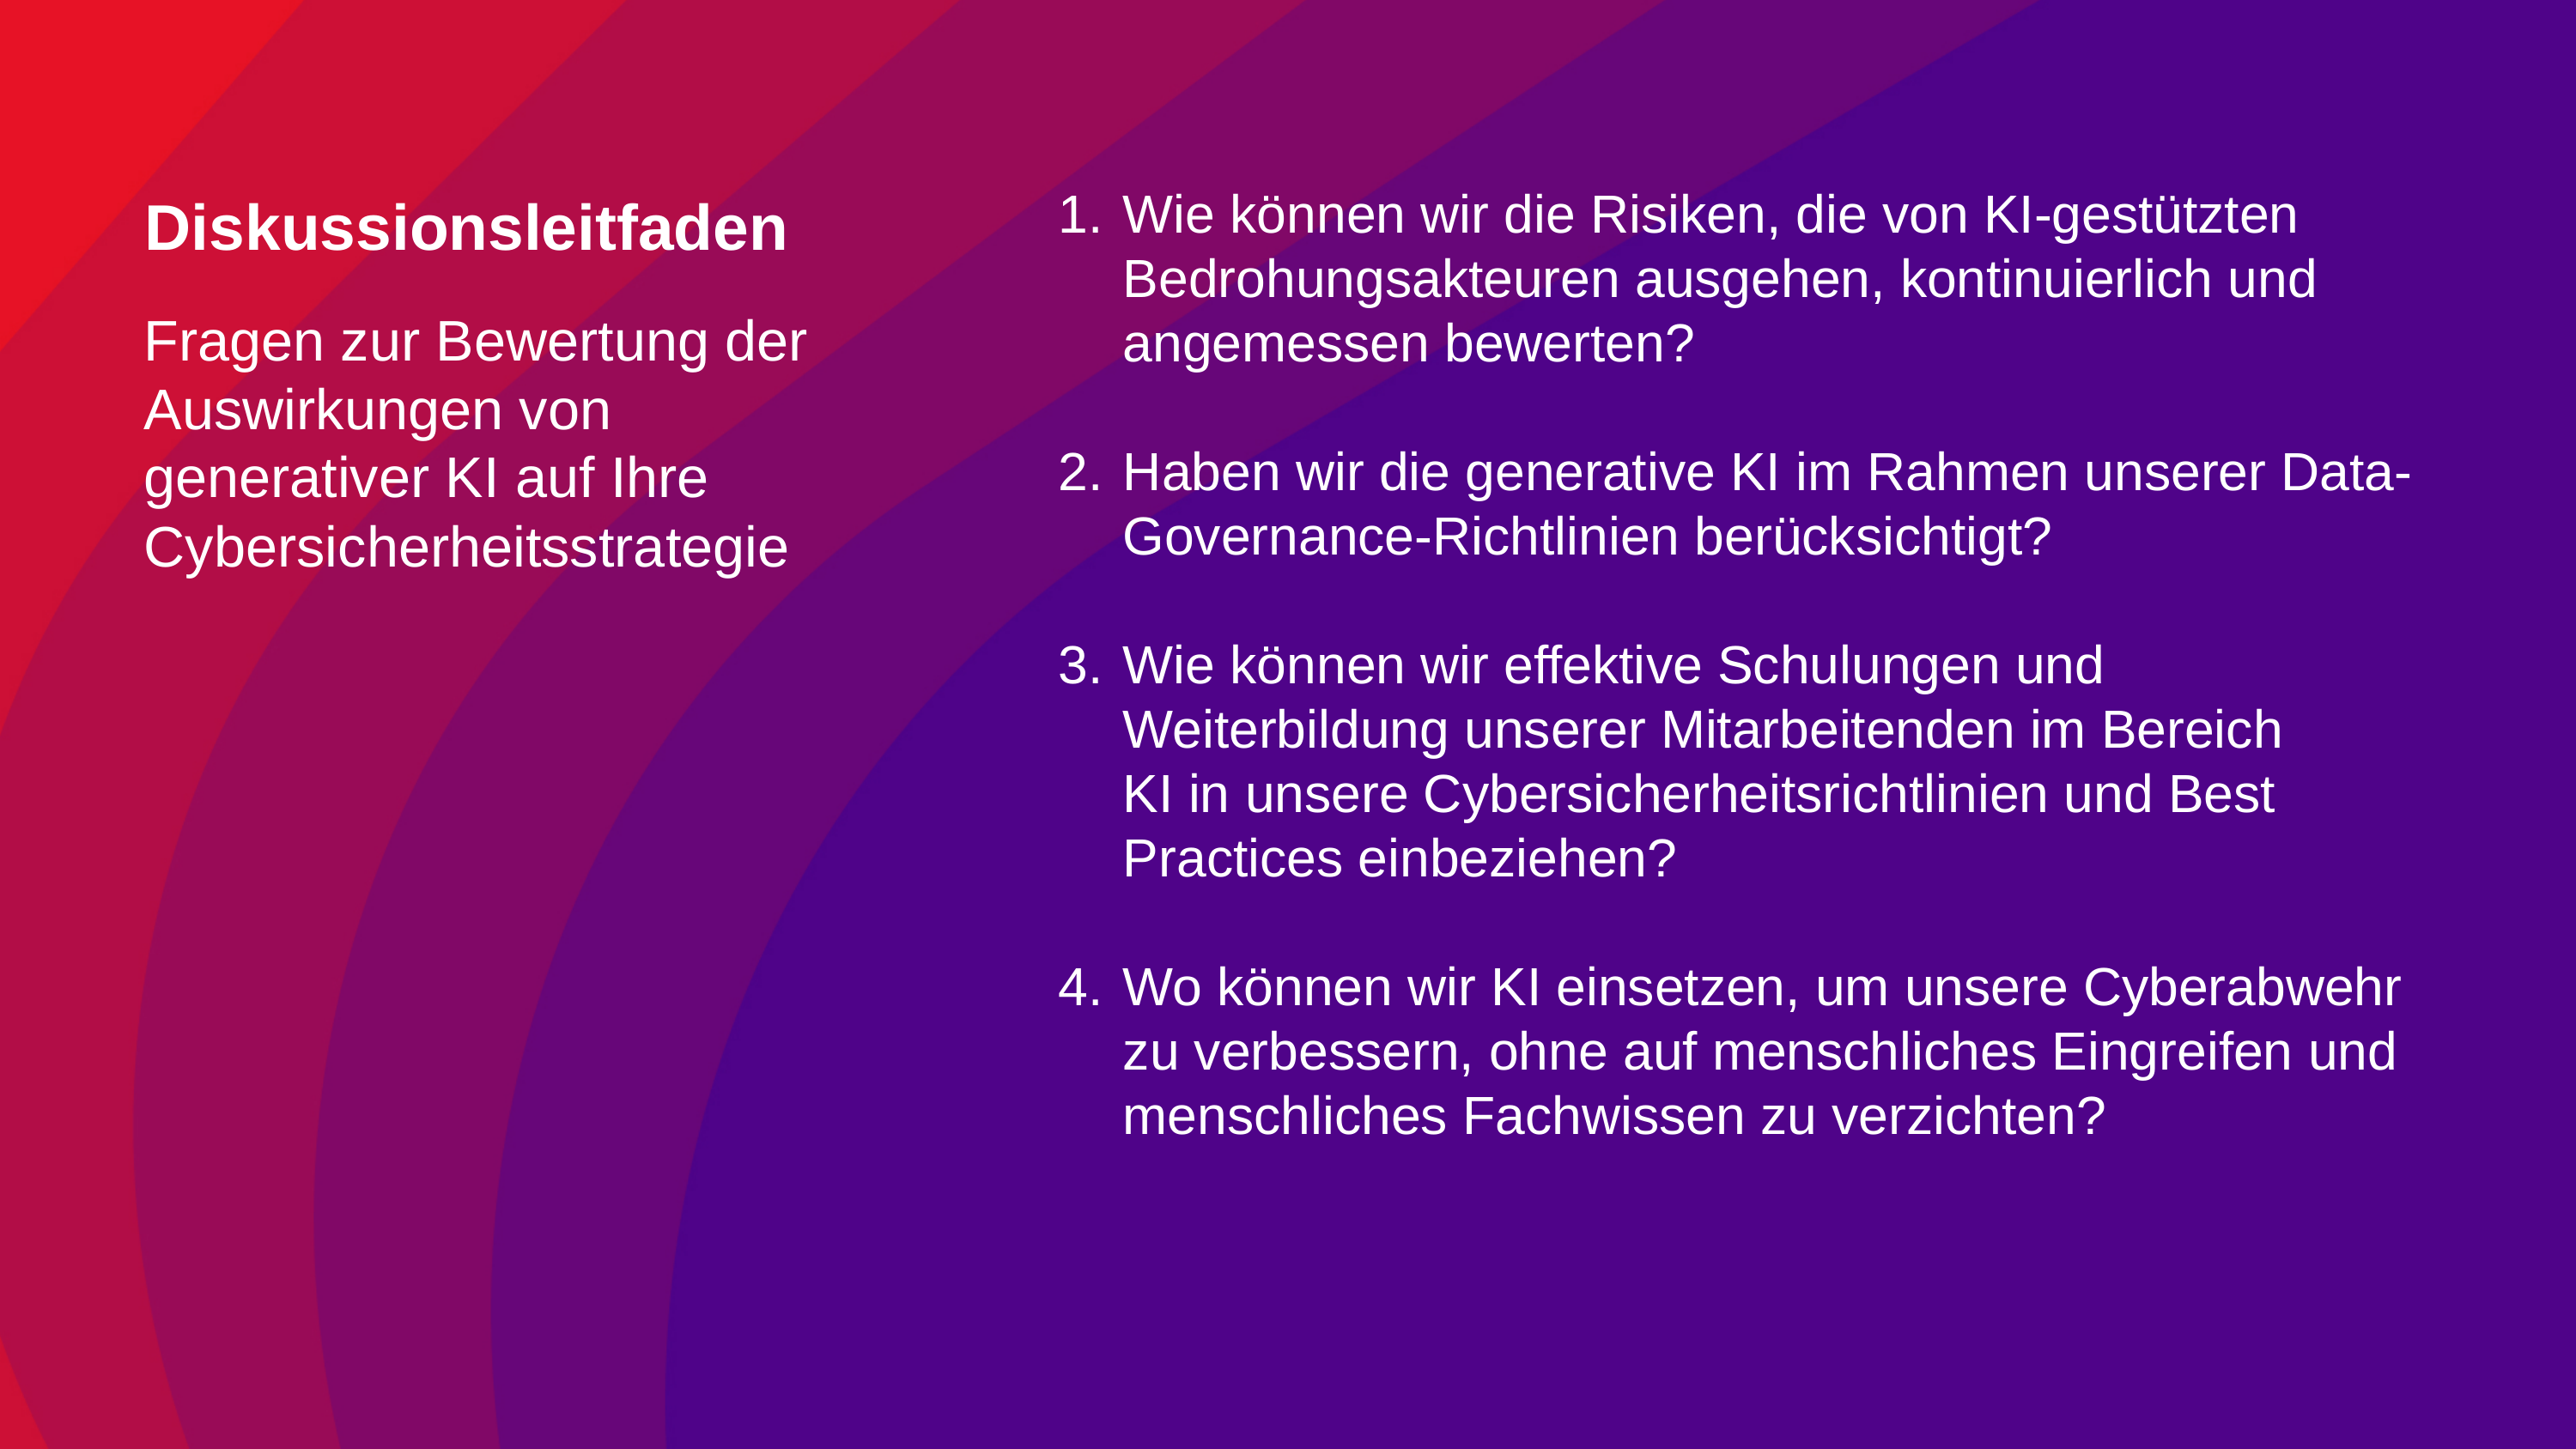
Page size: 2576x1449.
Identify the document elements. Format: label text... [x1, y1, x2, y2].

text_box Wie können wir die Risiken, die von KI-gestützten Bedrohungsakteuren ausgehen, kontinuierlich und angemessen bewerten? ​ Haben wir die generative KI im Rahmen unserer Data-Governance-Richtlinien berücksichtigt? ​ Wie können wir effektive Schulungen und Weiterbildung unserer Mitarbeitenden im Bereich KI in unsere Cybersicherheitsrichtlinien und Best Practices einbeziehen? Wo können wir KI einsetzen, um unsere Cyberabwehr zu verbessern, ohne auf menschliches Eingreifen und menschliches Fachwissen zu verzichten? [1025, 179, 2432, 1145]
picture [0, 0, 2576, 1449]
text_box Fragen zur Bewertung der Auswirkungen von generativer KI auf Ihre Cybersicherheitsstrategie [143, 303, 961, 579]
text_box Diskussionsleitfaden [144, 153, 962, 264]
